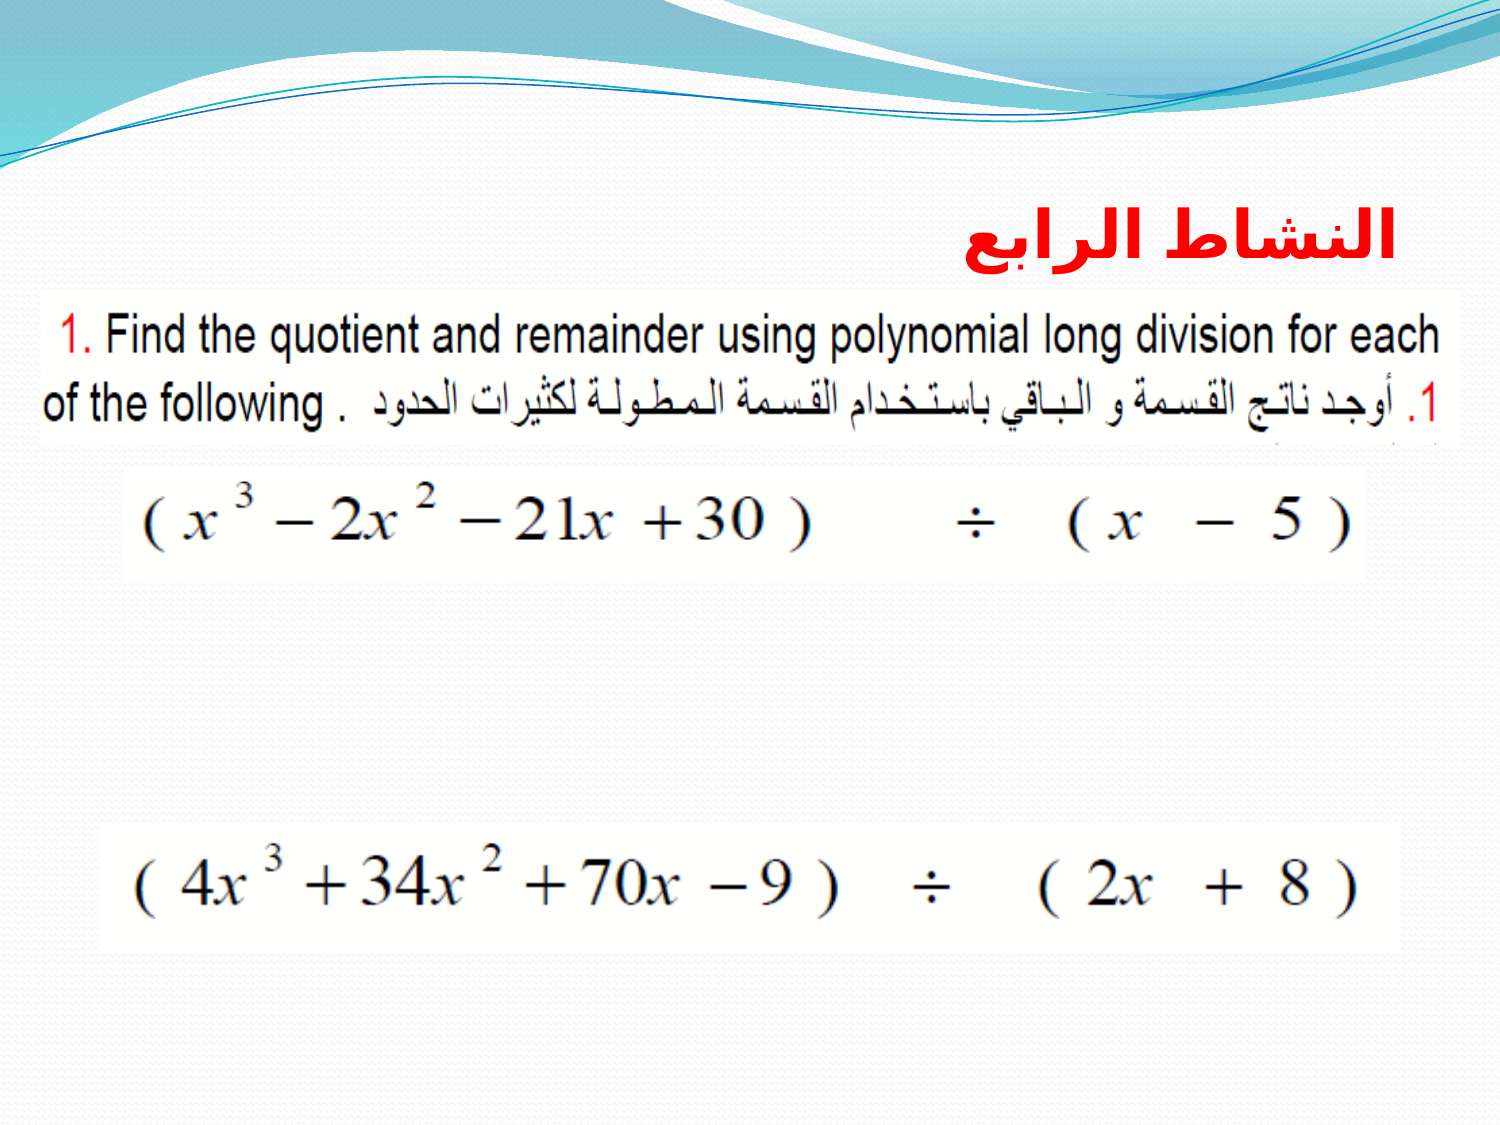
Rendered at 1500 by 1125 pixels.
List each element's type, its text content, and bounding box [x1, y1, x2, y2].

picture [123, 467, 1365, 583]
picture [100, 822, 1400, 953]
text_box النشاط الرابع [938, 184, 1424, 280]
picture [41, 290, 1459, 445]
